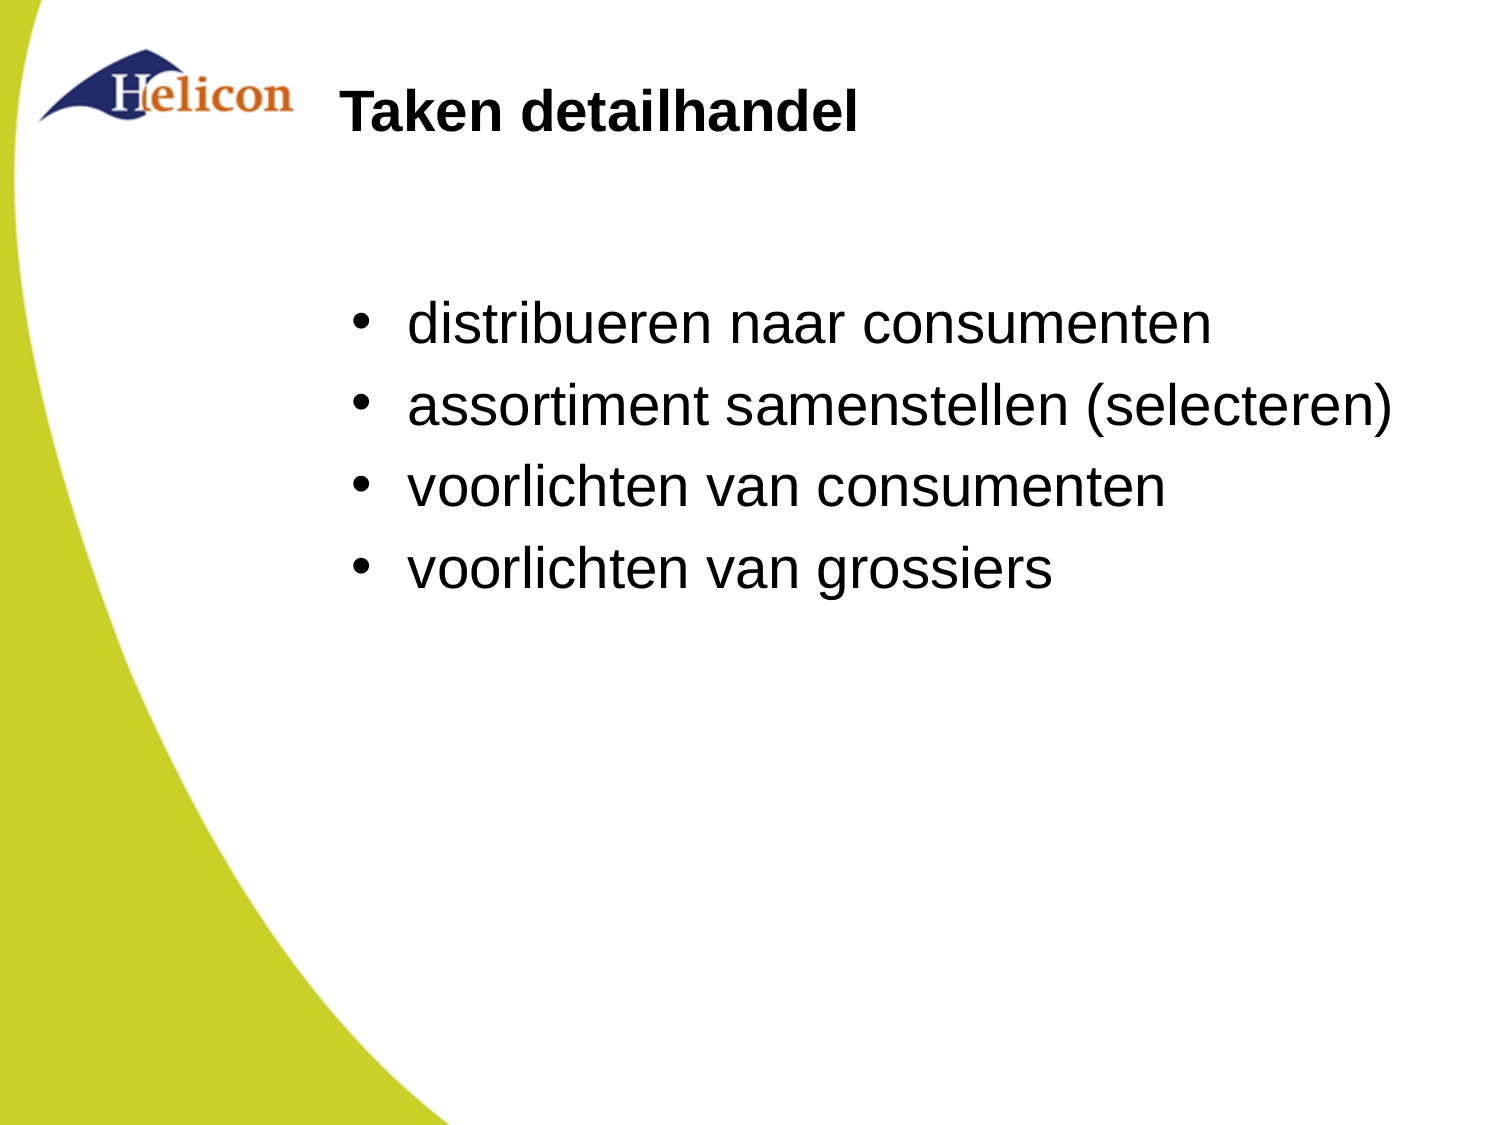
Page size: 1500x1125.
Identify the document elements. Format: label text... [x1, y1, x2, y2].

picture [0, 0, 1500, 1125]
title Taken detailhandel [324, 54, 1415, 161]
list distribueren naar consumenten assortiment samenstellen (selecteren) voorlichten van consumenten voorlichten van grossiers [336, 196, 1425, 1005]
